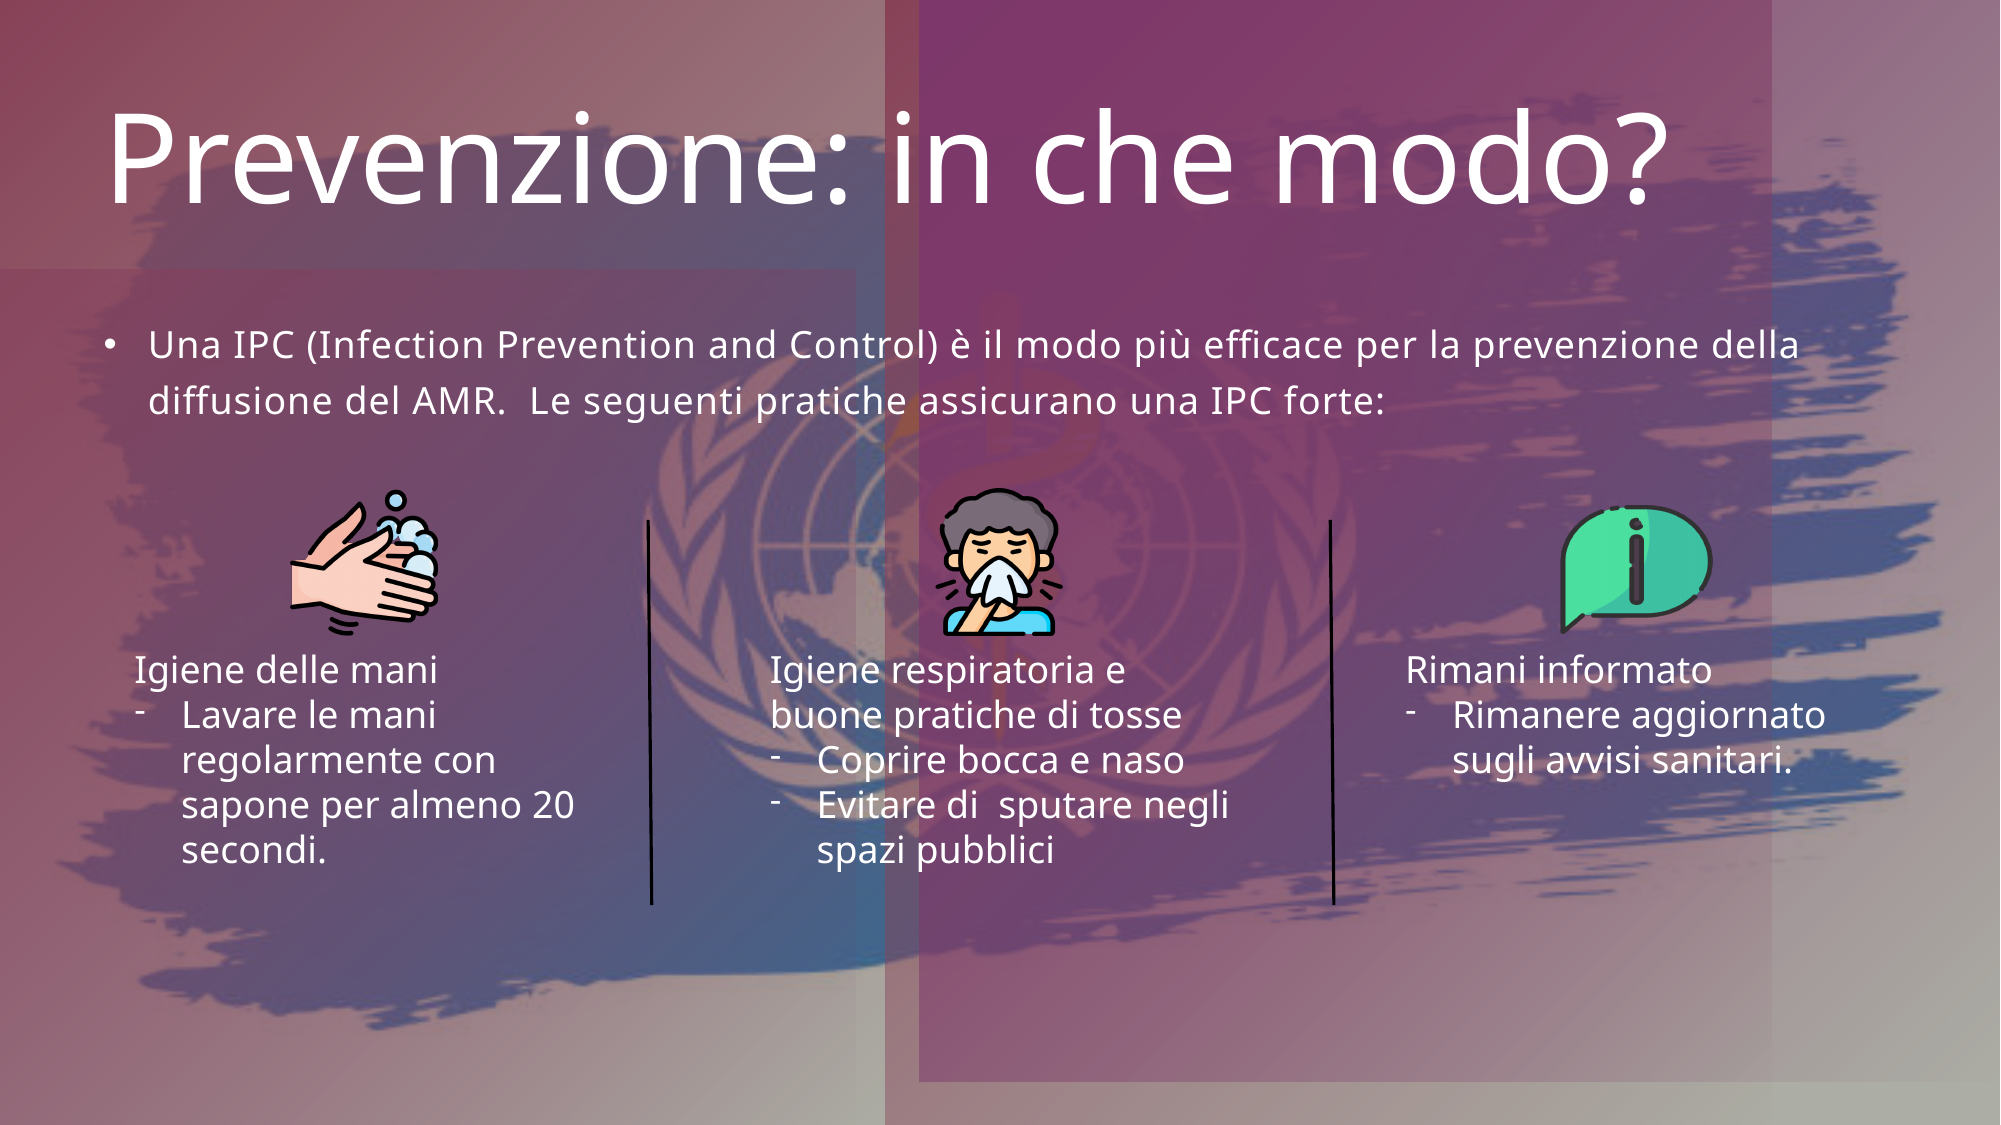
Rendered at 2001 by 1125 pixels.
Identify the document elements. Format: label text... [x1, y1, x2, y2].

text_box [1330, 519, 1334, 906]
picture [1558, 503, 1715, 636]
picture [289, 488, 438, 636]
picture [919, 488, 1079, 636]
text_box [648, 519, 652, 906]
text_box Igiene respiratoria e buone pratiche di tosse Coprire bocca e naso Evitare di sputare negli spazi pubblici [754, 503, 1246, 879]
text_box Rimani informato Rimanere aggiornato sugli avvisi sanitari. [1390, 503, 1881, 789]
text_box Igiene delle mani Lavare le mani regolarmente con sapone per almeno 20 secondi. [119, 503, 611, 879]
list Una IPC (Infection Prevention and Control) è il modo più efficace per la prevenzione della diffusione del AMR. Le seguenti pratiche assicurano una IPC forte: [88, 302, 1910, 923]
title Prevenzione: in che modo? [88, 88, 1910, 302]
